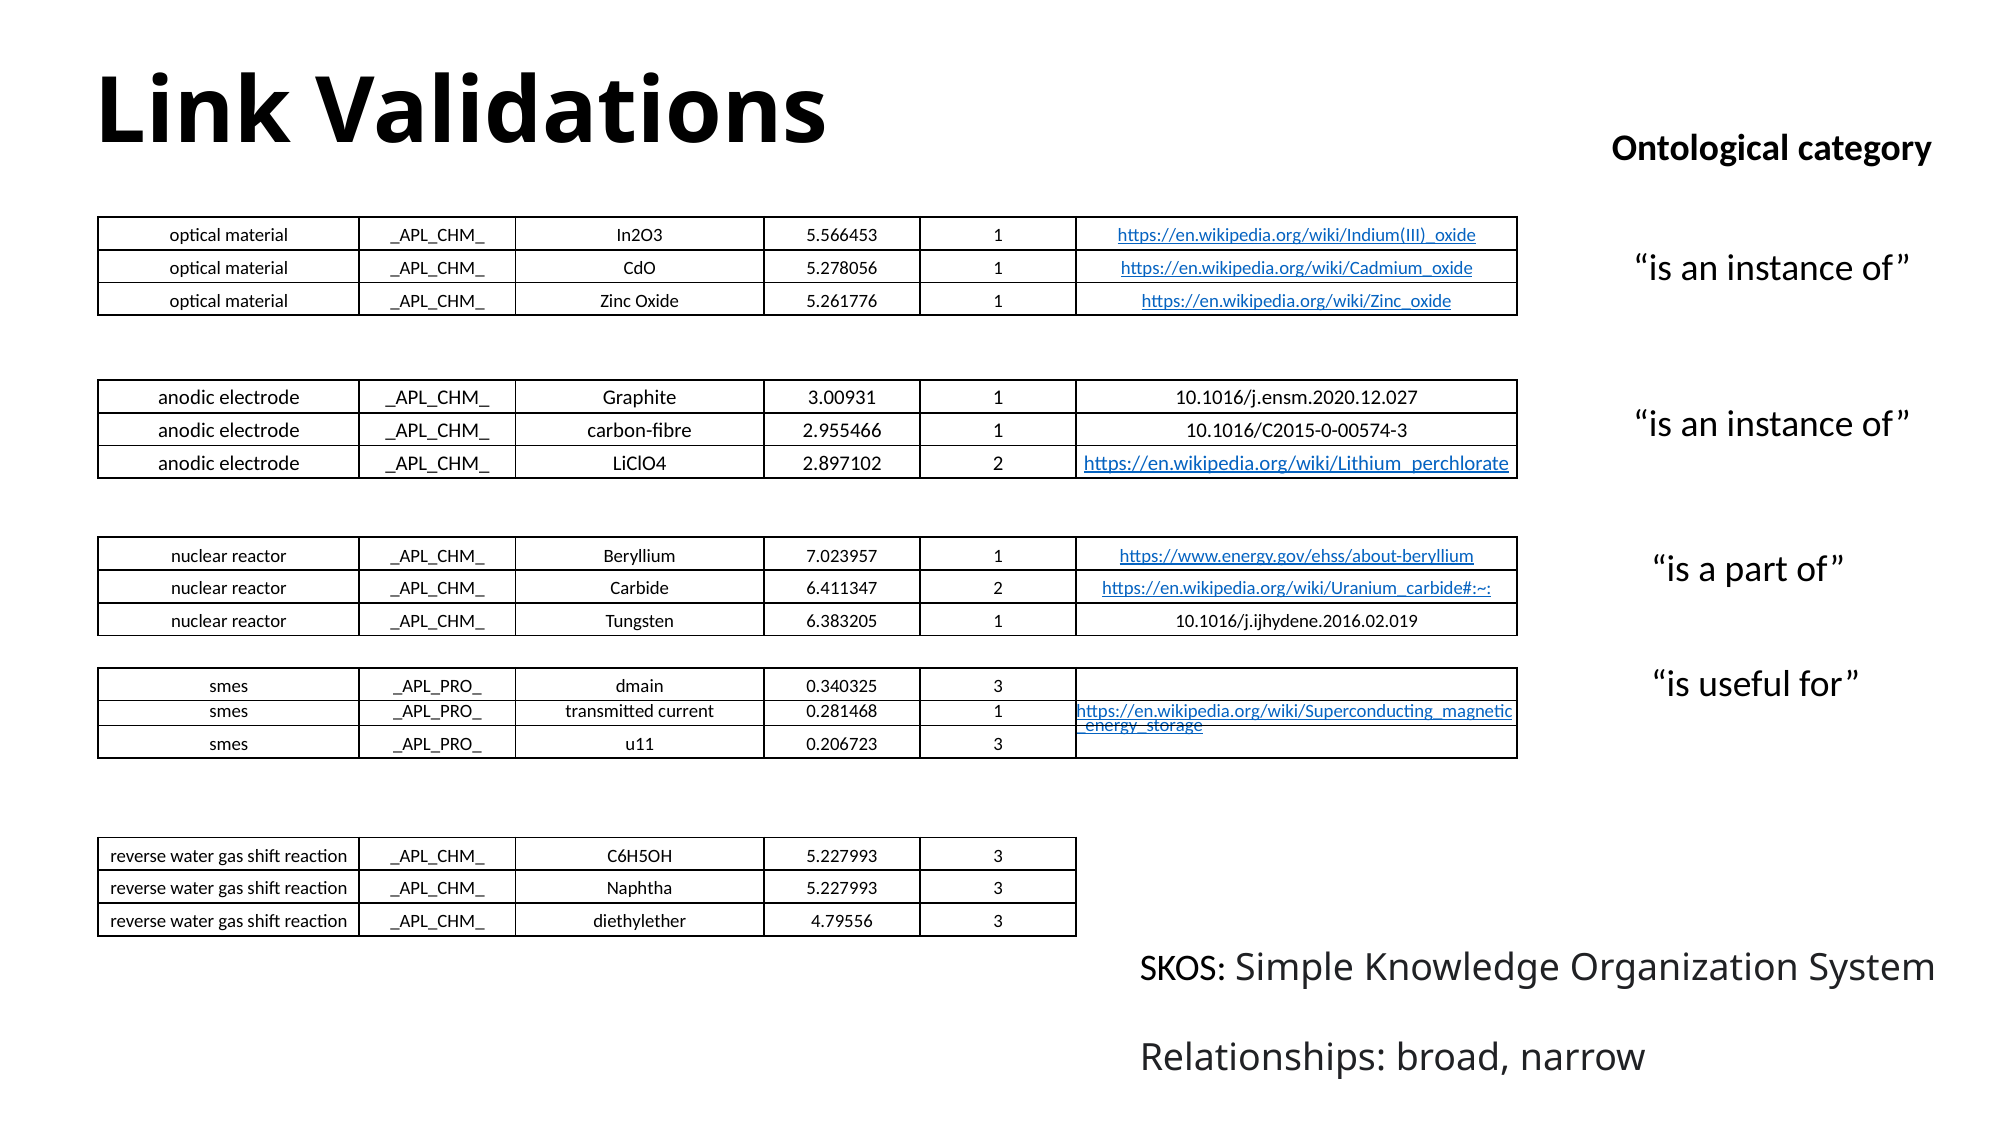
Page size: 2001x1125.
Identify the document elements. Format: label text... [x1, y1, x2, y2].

text_box SKOS: Simple Knowledge Organization System Relationships: broad, narrow [1125, 935, 1952, 1086]
table_cell 5.227993 [765, 871, 919, 902]
table_header Beryllium [516, 538, 763, 569]
table_cell nuclear reactor [99, 604, 358, 635]
table_cell Carbide [516, 571, 763, 602]
table_header 5.566453 [765, 218, 919, 249]
table_cell _APL_CHM_ [360, 871, 515, 902]
table_cell https://en.wikipedia.org/wiki/Cadmium_oxide [1077, 251, 1516, 282]
table_cell 3 [921, 726, 1075, 757]
text_box “is an instance of” [1618, 392, 1927, 452]
table_header anodic electrode [99, 381, 358, 412]
table_cell 0.281468 [765, 701, 919, 725]
table_cell Naphtha [516, 871, 763, 902]
table_header Graphite [516, 381, 763, 412]
table_cell _APL_CHM_ [360, 604, 515, 635]
table_cell 10.1016/j.ijhydene.2016.02.019 [1077, 604, 1516, 635]
text_box Ontological category [1597, 115, 1948, 176]
table_cell 6.411347 [765, 571, 919, 602]
table_cell _APL_CHM_ [360, 446, 515, 477]
table_cell _APL_CHM_ [360, 571, 515, 602]
table_cell 3 [921, 871, 1075, 902]
table_header 3 [921, 838, 1075, 869]
table_cell 1 [921, 414, 1075, 445]
table_header dmain [516, 669, 763, 700]
table_cell Zinc Oxide [516, 283, 763, 314]
text_box “is an instance of” [1618, 235, 1927, 296]
table_header https://en.wikipedia.org/wiki/Indium(III)_oxide [1077, 218, 1516, 249]
table_header reverse water gas shift reaction [99, 838, 358, 869]
table_cell anodic electrode [99, 414, 358, 445]
table_header 1 [921, 218, 1075, 249]
table_cell 5.278056 [765, 251, 919, 282]
table_cell optical material [99, 251, 358, 282]
table_header C6H5OH [516, 838, 763, 869]
table_header 5.227993 [765, 838, 919, 869]
table_cell 2.955466 [765, 414, 919, 445]
table_cell 2 [921, 446, 1075, 477]
table_header smes [99, 669, 358, 700]
table_header 10.1016/j.ensm.2020.12.027 [1077, 381, 1516, 412]
table_cell 5.261776 [765, 283, 919, 314]
table_header In2O3 [516, 218, 763, 249]
table_cell _APL_CHM_ [360, 251, 515, 282]
table_cell https://en.wikipedia.org/wiki/Superconducting_magnetic_energy_storage [1077, 701, 1516, 725]
table_header _APL_CHM_ [360, 381, 515, 412]
table_header nuclear reactor [99, 538, 358, 569]
table_cell https://en.wikipedia.org/wiki/Zinc_oxide [1077, 283, 1516, 314]
table_cell _APL_CHM_ [360, 904, 515, 935]
table_cell diethylether [516, 904, 763, 935]
table_header https://www.energy.gov/ehss/about-beryllium [1077, 538, 1516, 569]
table_cell carbon-fibre [516, 414, 763, 445]
table_cell anodic electrode [99, 446, 358, 477]
table_header _APL_CHM_ [360, 538, 515, 569]
table_cell 4.79556 [765, 904, 919, 935]
table_cell 2 [921, 571, 1075, 602]
table_header _APL_CHM_ [360, 838, 515, 869]
table_cell 6.383205 [765, 604, 919, 635]
table_cell [1077, 726, 1516, 757]
table_cell optical material [99, 283, 358, 314]
table_cell 10.1016/C2015-0-00574-3 [1077, 414, 1516, 445]
table_header _APL_PRO_ [360, 669, 515, 700]
table_header 3 [921, 669, 1075, 700]
table_cell reverse water gas shift reaction [99, 871, 358, 902]
title Link Validations [79, 41, 1805, 184]
table_cell _APL_PRO_ [360, 701, 515, 725]
table_cell 1 [921, 251, 1075, 282]
table_cell 3 [921, 904, 1075, 935]
table_cell https://en.wikipedia.org/wiki/Uranium_carbide#:~: [1077, 571, 1516, 602]
table_header 7.023957 [765, 538, 919, 569]
table_header [1077, 669, 1516, 700]
table_cell https://en.wikipedia.org/wiki/Lithium_perchlorate [1077, 446, 1516, 477]
table_cell CdO [516, 251, 763, 282]
table_cell 1 [921, 701, 1075, 725]
table_cell _APL_PRO_ [360, 726, 515, 757]
table_cell nuclear reactor [99, 571, 358, 602]
table_header 1 [921, 538, 1075, 569]
text_box “is a part of” [1636, 537, 1861, 597]
table_cell reverse water gas shift reaction [99, 904, 358, 935]
table_header _APL_CHM_ [360, 218, 515, 249]
table_cell u11 [516, 726, 763, 757]
table_cell _APL_CHM_ [360, 414, 515, 445]
table_cell 0.206723 [765, 726, 919, 757]
text_box “is useful for” [1636, 651, 1876, 712]
table_cell transmitted current [516, 701, 763, 725]
table_cell 1 [921, 283, 1075, 314]
table_cell _APL_CHM_ [360, 283, 515, 314]
table_cell Tungsten [516, 604, 763, 635]
table_header 1 [921, 381, 1075, 412]
table_header optical material [99, 218, 358, 249]
table_cell LiClO4 [516, 446, 763, 477]
table_cell smes [99, 701, 358, 725]
table_header 3.00931 [765, 381, 919, 412]
table_cell smes [99, 726, 358, 757]
table_cell 2.897102 [765, 446, 919, 477]
table_header 0.340325 [765, 669, 919, 700]
table_cell 1 [921, 604, 1075, 635]
